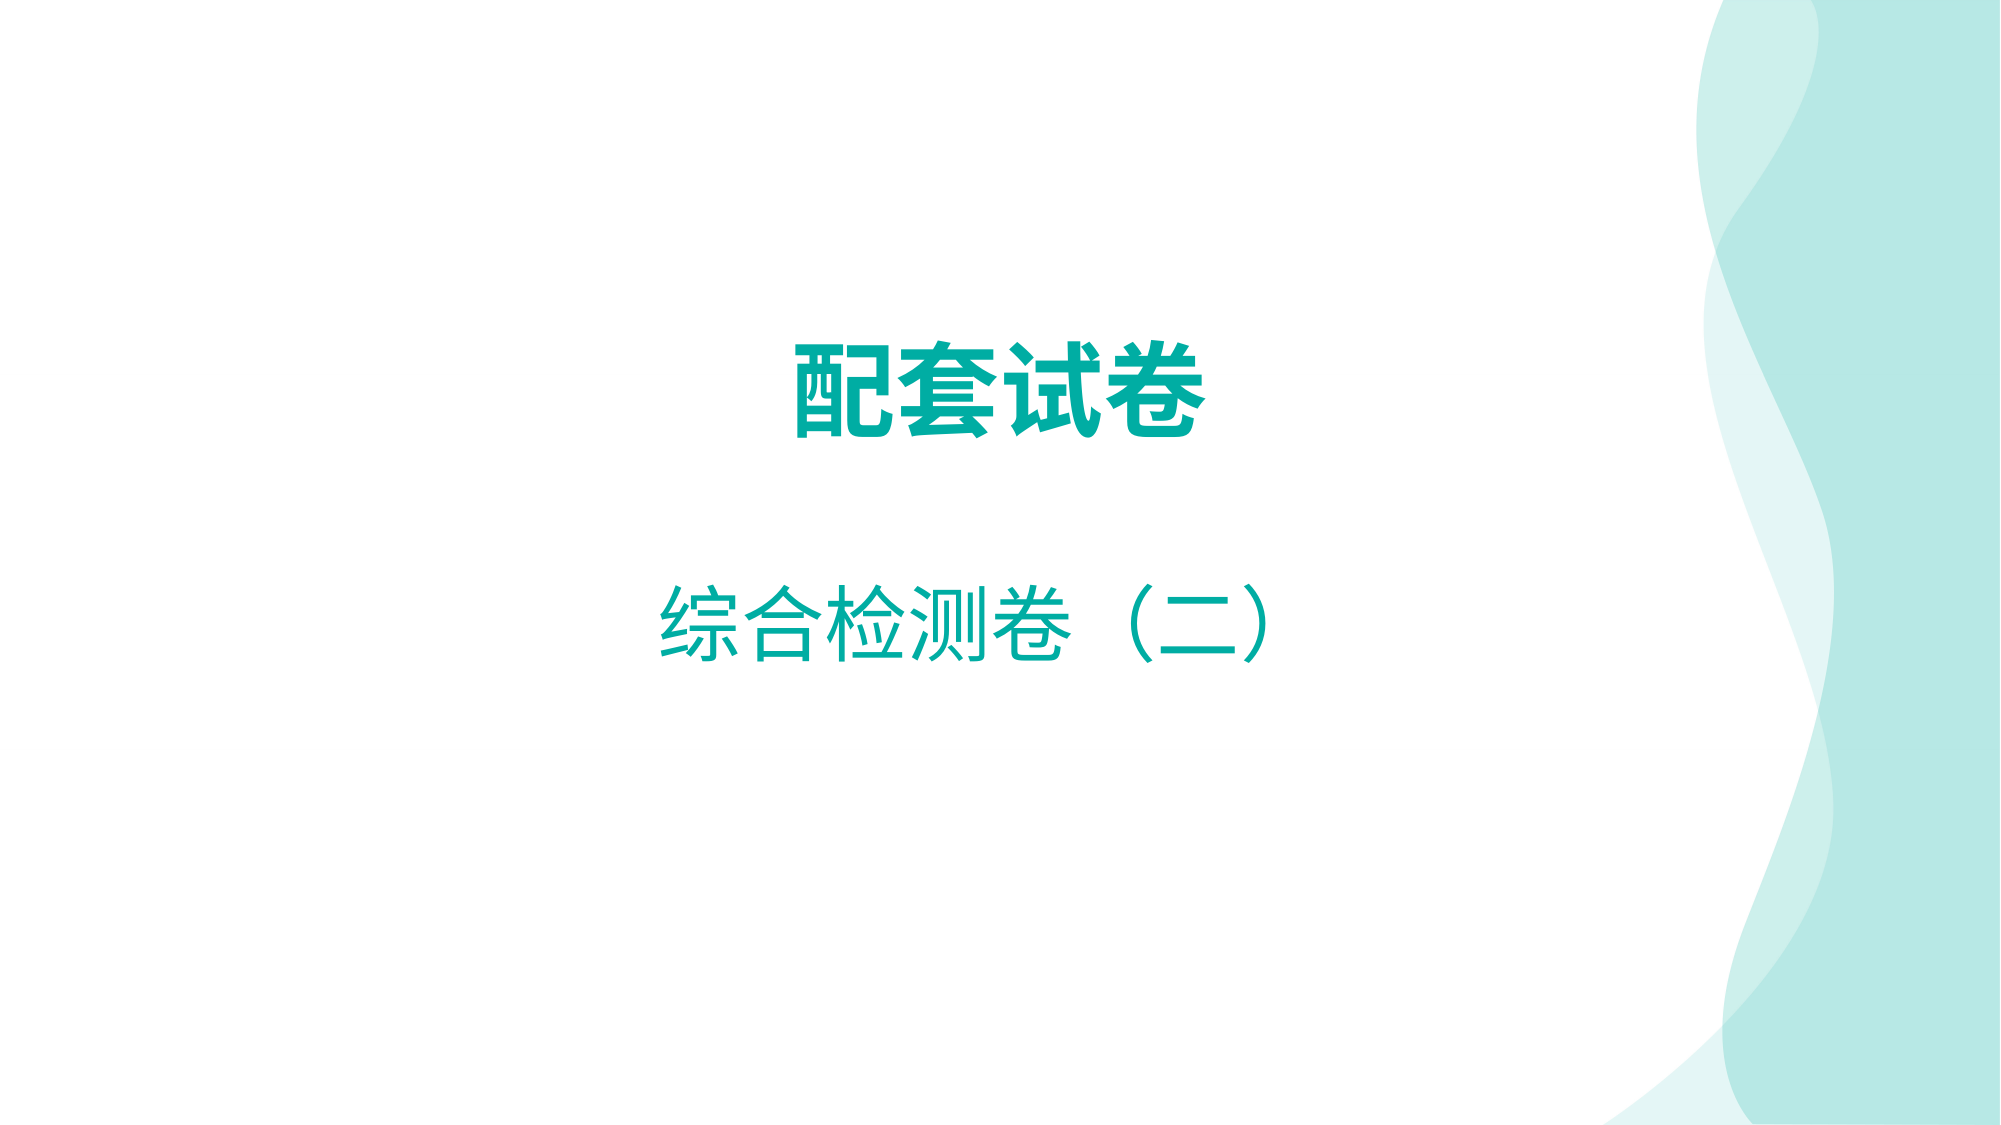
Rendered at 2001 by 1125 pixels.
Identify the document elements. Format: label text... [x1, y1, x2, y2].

picture [0, 0, 2000, 320]
picture [0, 452, 2000, 1125]
text_box 配套试卷 [0, 320, 2000, 452]
text_box 综合检测卷（二） [98, 554, 1883, 686]
